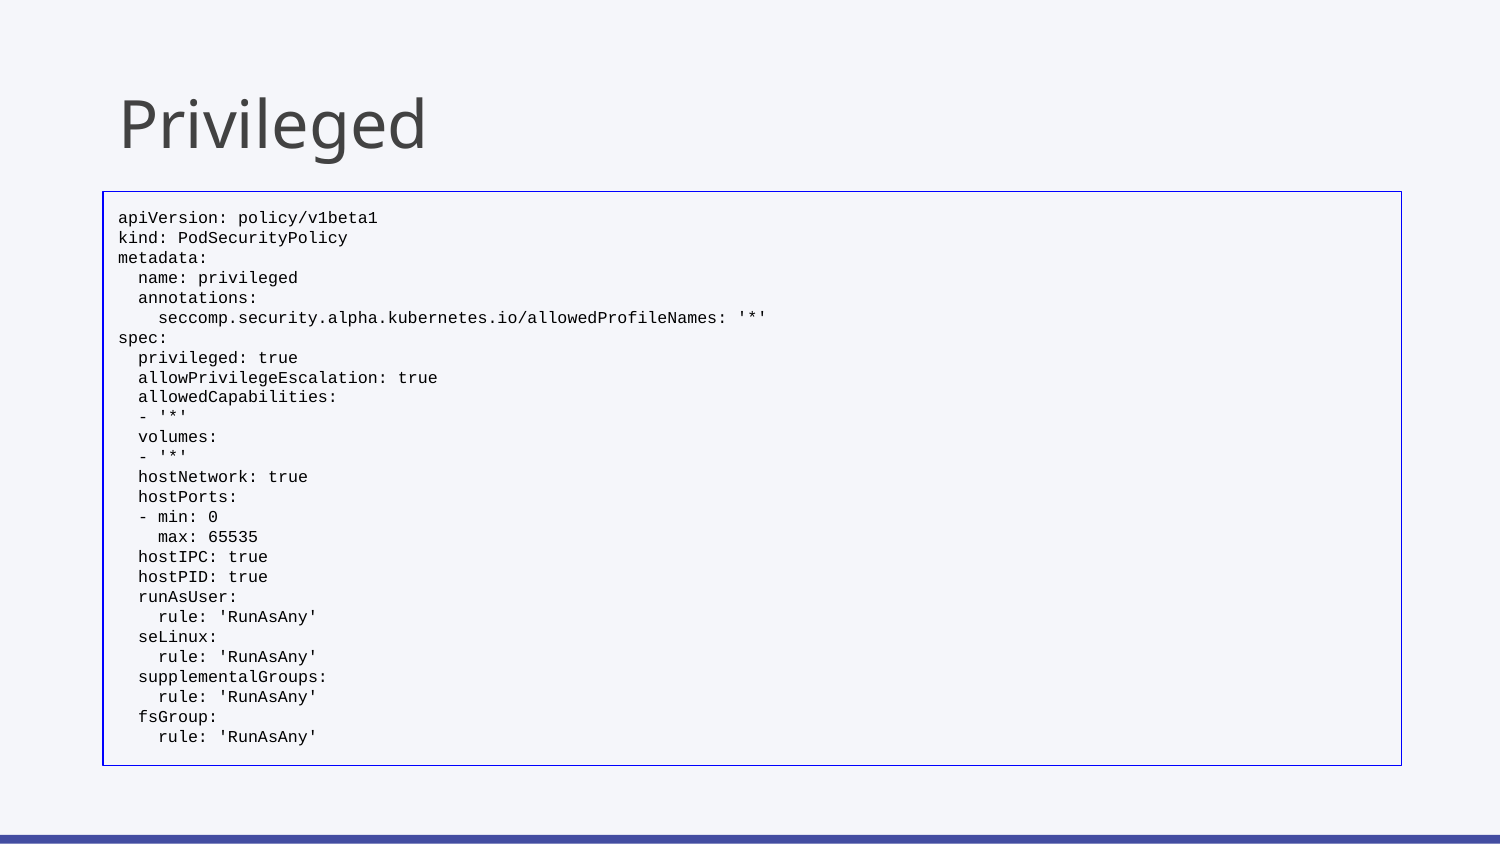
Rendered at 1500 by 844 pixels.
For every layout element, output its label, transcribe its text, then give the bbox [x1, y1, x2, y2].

title Privileged [103, 44, 1397, 191]
text_box apiVersion: policy/v1beta1 kind: PodSecurityPolicy metadata: name: privileged annotations: seccomp.security.alpha.kubernetes.io/allowedProfileNames: '*' spec: privileged: true allowPrivilegeEscalation: true allowedCapabilities: - '*' volumes: - '*' hostNetwork: true hostPorts: - min: 0 max: 65535 hostIPC: true hostPID: true runAsUser: rule: 'RunAsAny' seLinux: rule: 'RunAsAny' supplementalGroups: rule: 'RunAsAny' fsGroup: rule: 'RunAsAny' [103, 191, 1402, 766]
